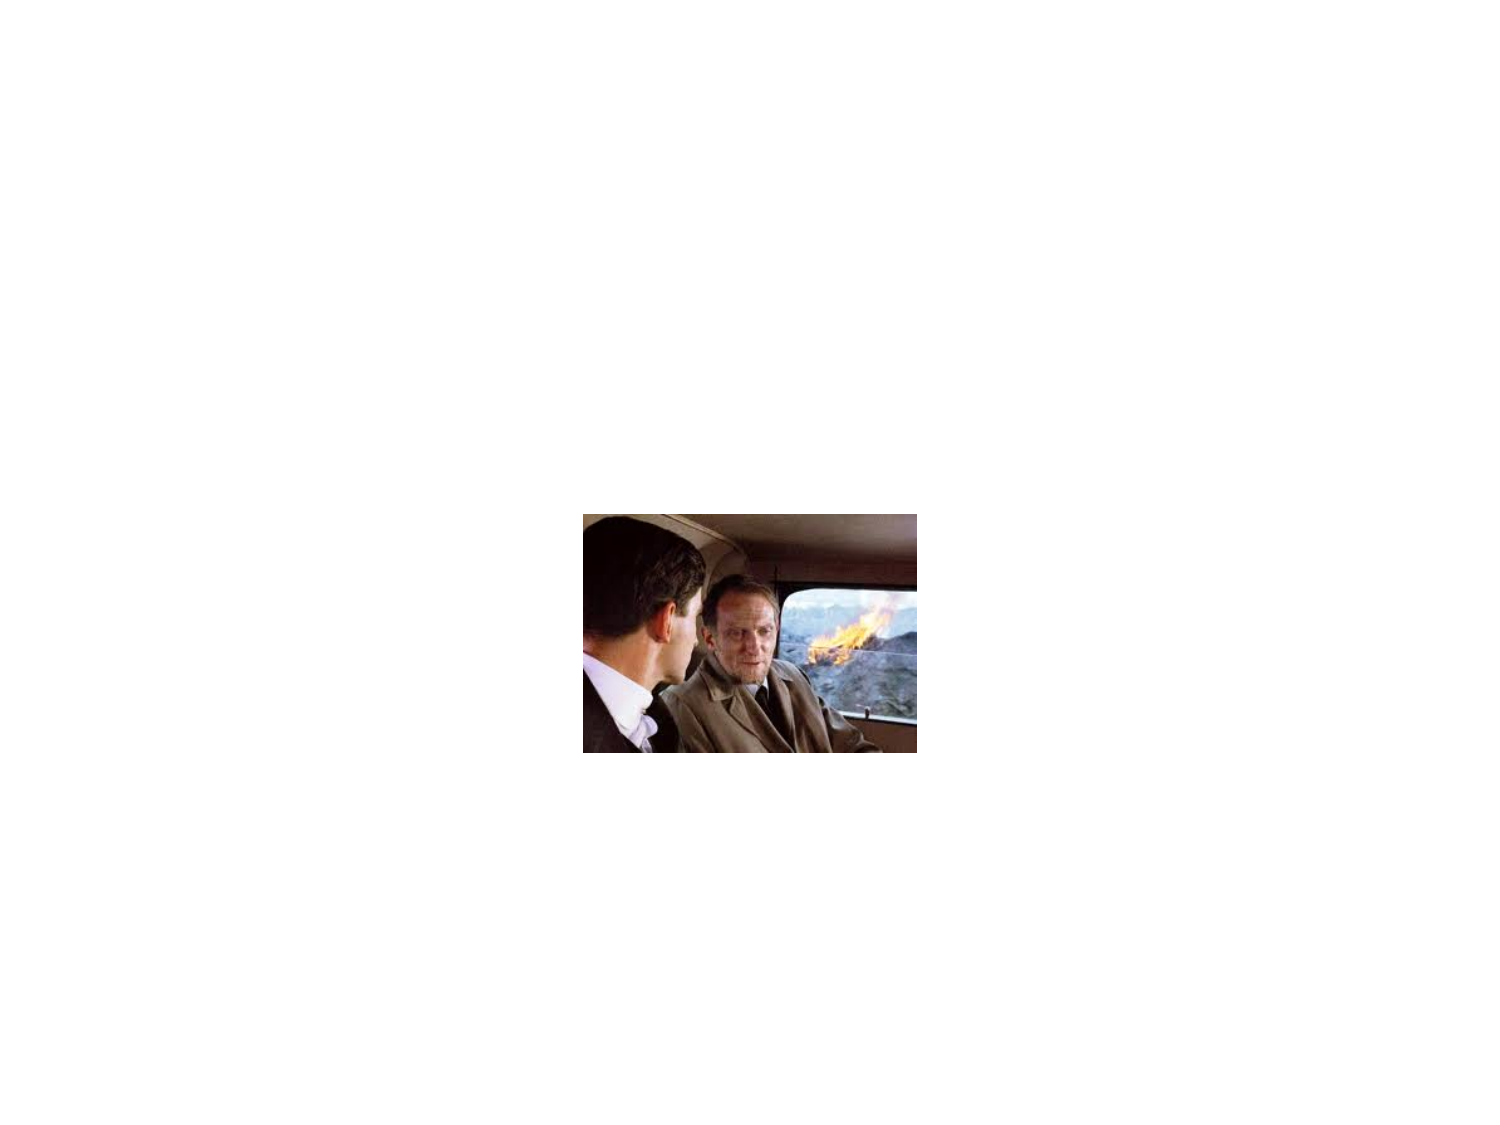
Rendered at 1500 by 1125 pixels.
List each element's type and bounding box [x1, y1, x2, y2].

list [583, 514, 917, 753]
